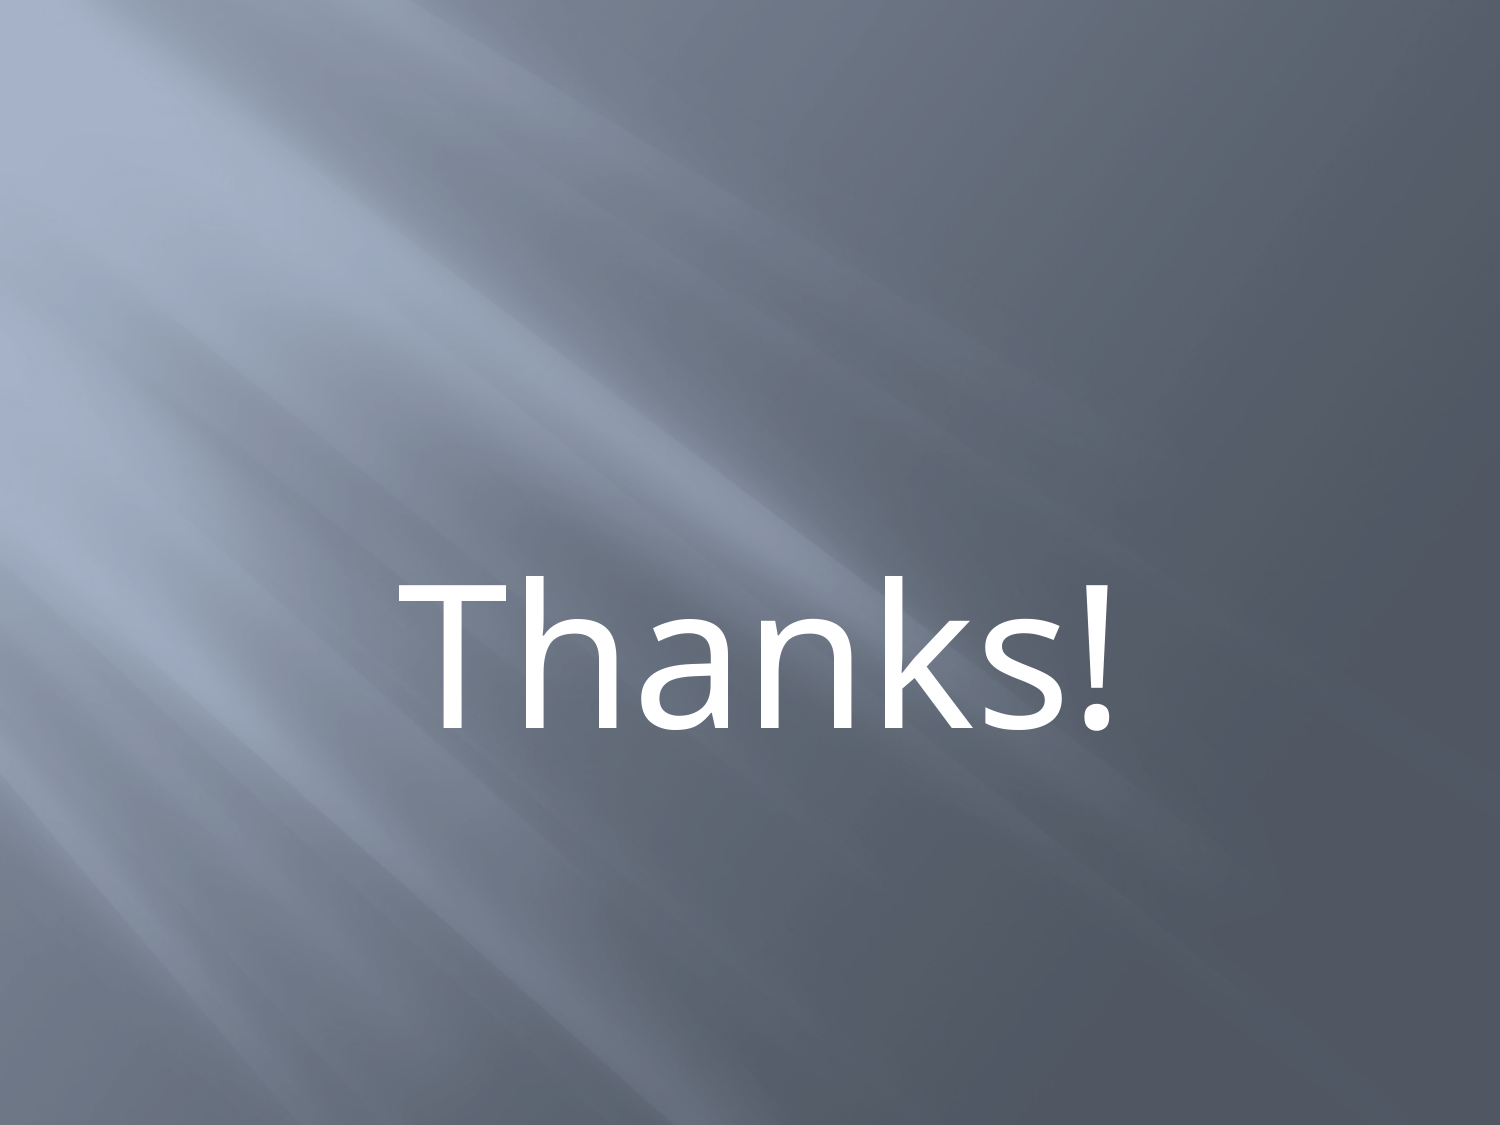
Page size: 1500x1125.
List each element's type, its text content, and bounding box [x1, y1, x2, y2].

list Thanks! [75, 262, 1425, 1035]
